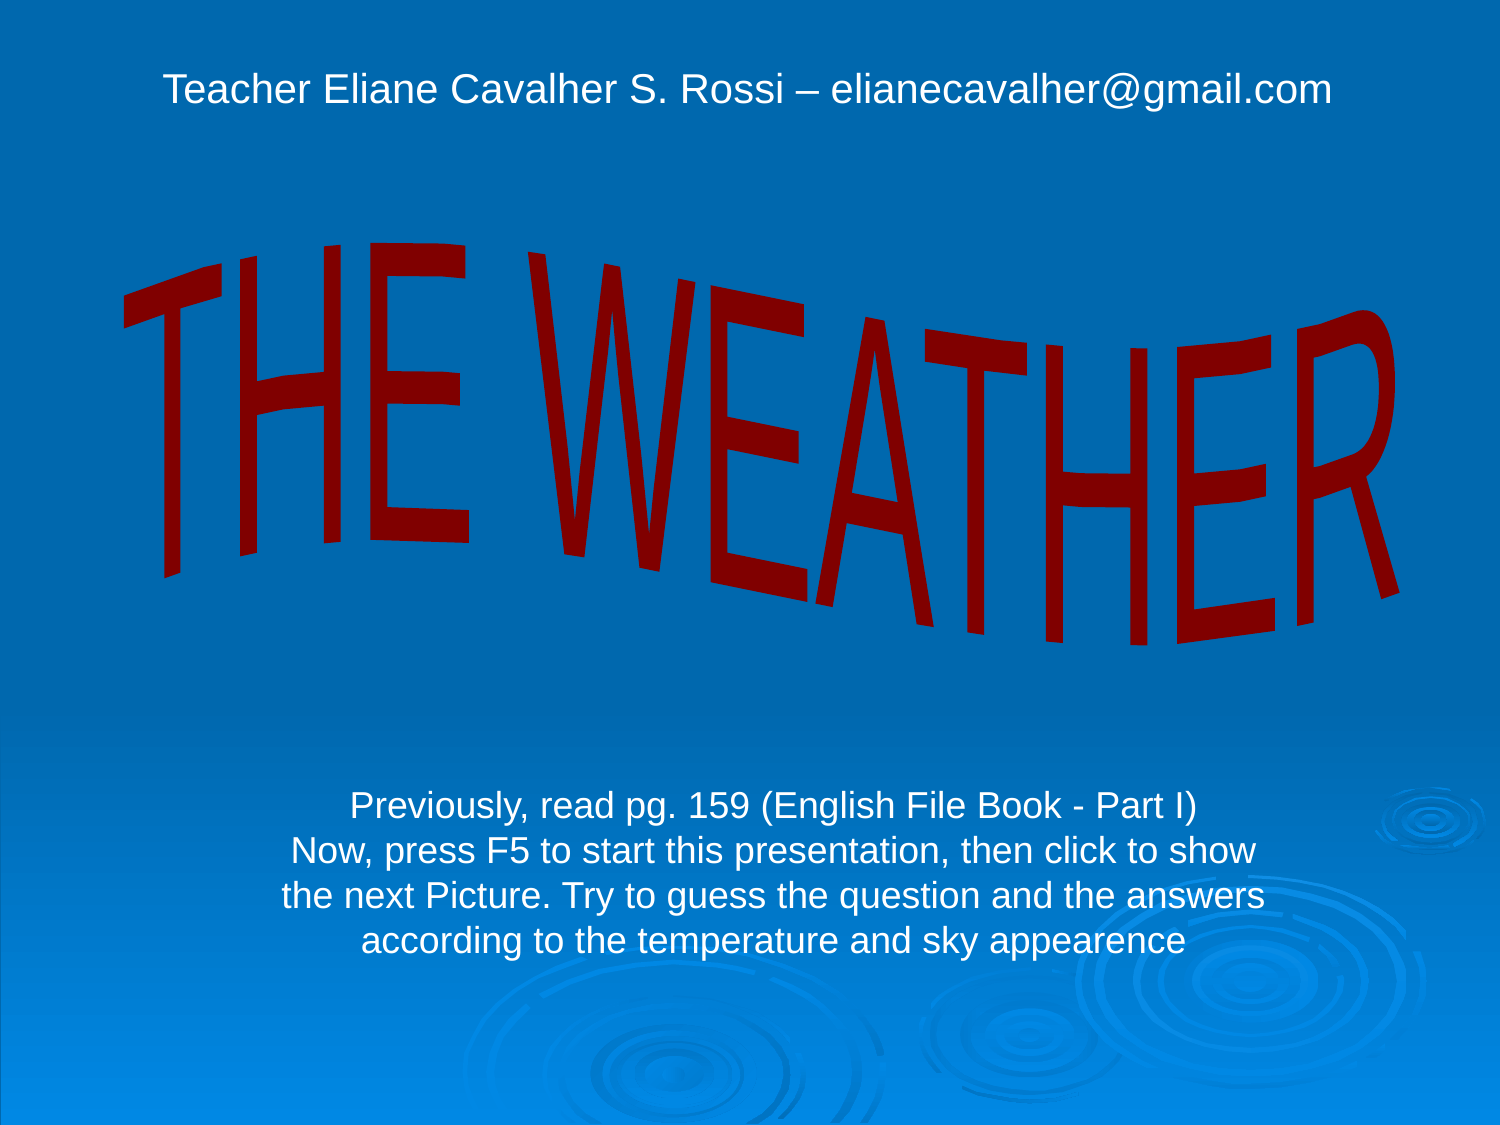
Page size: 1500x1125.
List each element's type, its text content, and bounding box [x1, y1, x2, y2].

text_box Previously, read pg. 159 (English File Book - Part I) Now, press F5 to start this presentation, then click to show the next Picture. Try to guess the question and the answers according to the temperature and sky appearence [259, 774, 1288, 969]
text_box Teacher Eliane Cavalher S. Rossi – elianecavalher@gmail.com [147, 54, 1400, 120]
